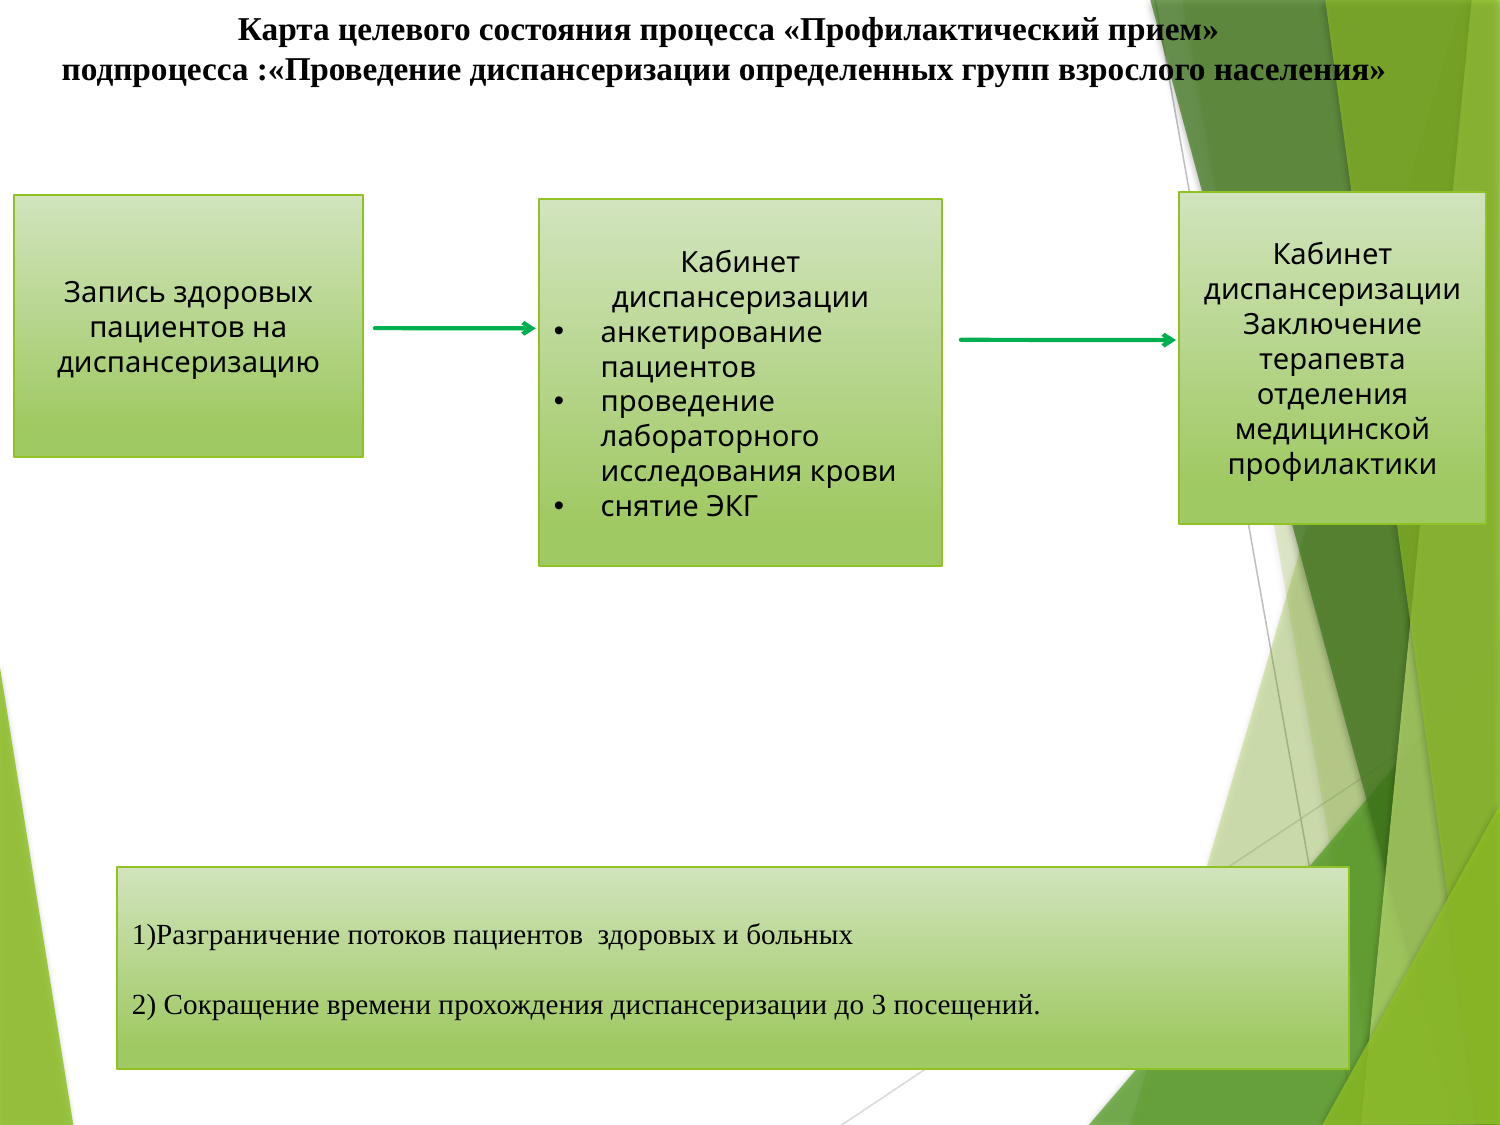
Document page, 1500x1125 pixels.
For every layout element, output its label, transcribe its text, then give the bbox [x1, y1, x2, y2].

text_box Кабинет диспансеризации Заключение терапевта отделения медицинской профилактики [1178, 191, 1487, 525]
text_box Запись здоровых пациентов на диспансеризацию [13, 194, 364, 458]
text_box Карта целевого состояния процесса «Профилактический прием» подпроцесса :«Проведение диспансеризации определенных групп взрослого населения» [46, 0, 1412, 95]
text_box Кабинет диспансеризации анкетирование пациентов проведение лабораторного исследования крови снятие ЭКГ [538, 198, 943, 567]
text_box 1)Разграничение потоков пациентов здоровых и больных 2) Сокращение времени прохождения диспансеризации до 3 посещений. [116, 866, 1350, 1070]
